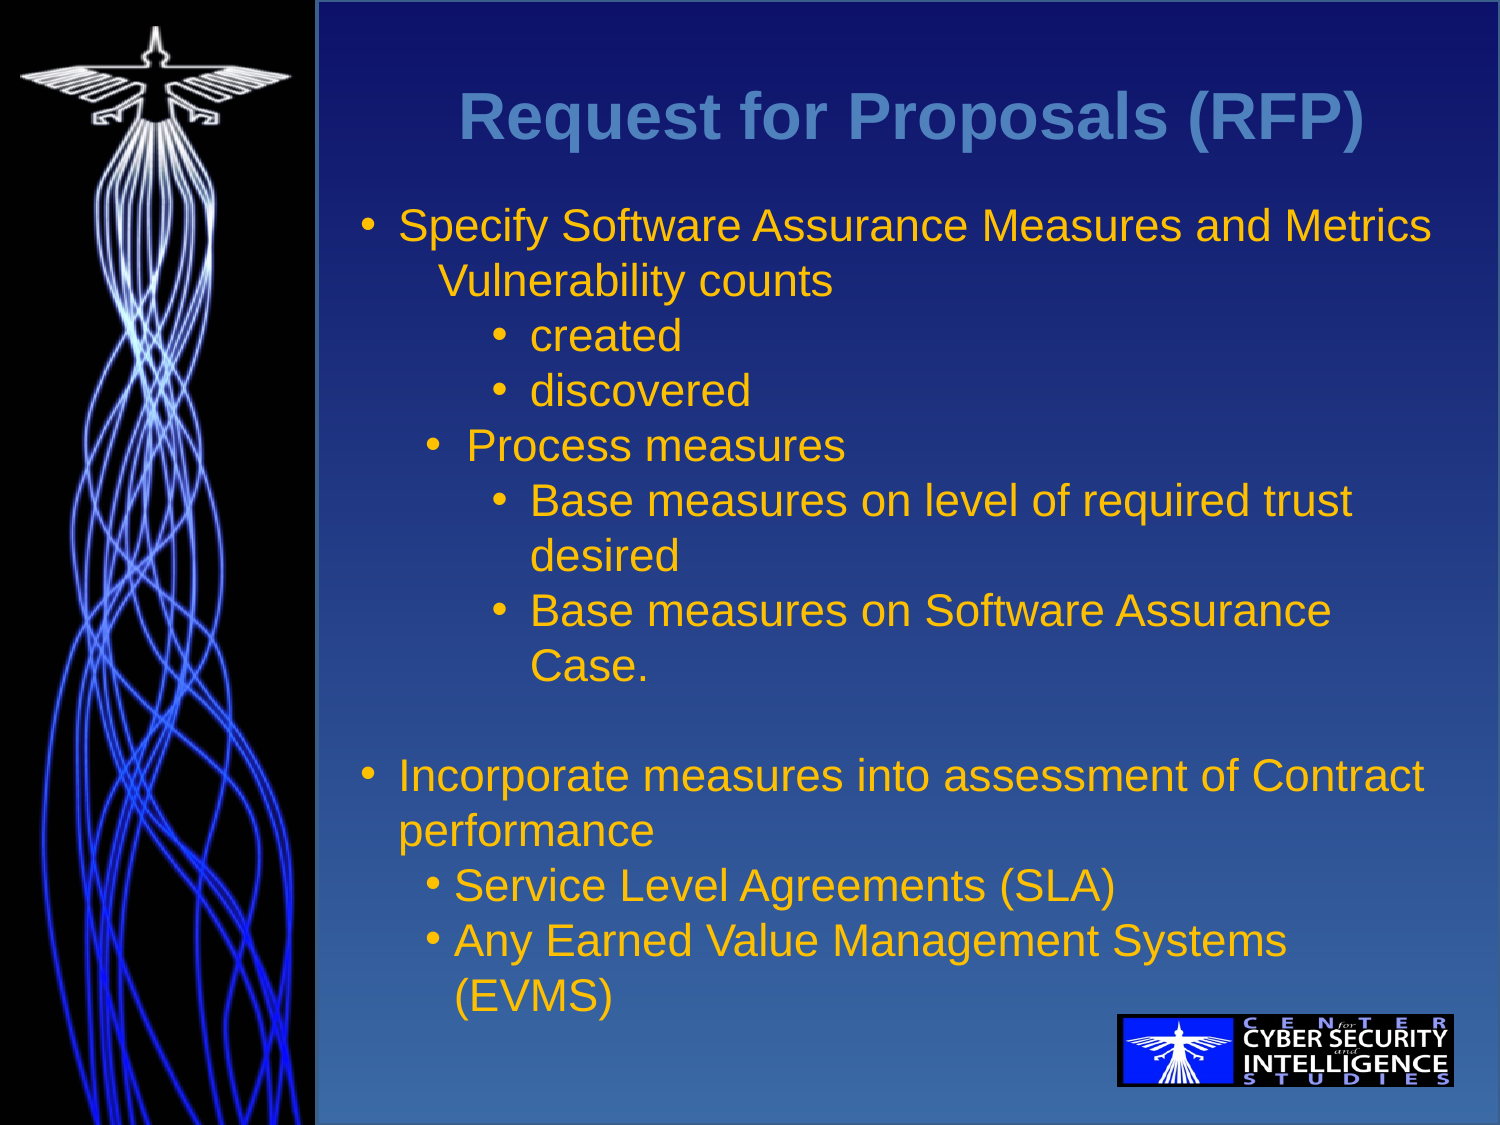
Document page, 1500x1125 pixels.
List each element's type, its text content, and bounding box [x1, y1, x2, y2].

text_box [317, 0, 1500, 1125]
picture [1117, 1013, 1455, 1087]
picture [0, 0, 316, 1125]
text_box Specify Software Assurance Measures and Metrics Vulnerability counts created discovered Process measures Base measures on level of required trust desired Base measures on Software Assurance Case. Incorporate measures into assessment of Contract performance Service Level Agreements (SLA) Any Earned Value Management Systems (EVMS) [343, 187, 1468, 900]
title Request for Proposals (RFP) [362, 62, 1463, 163]
